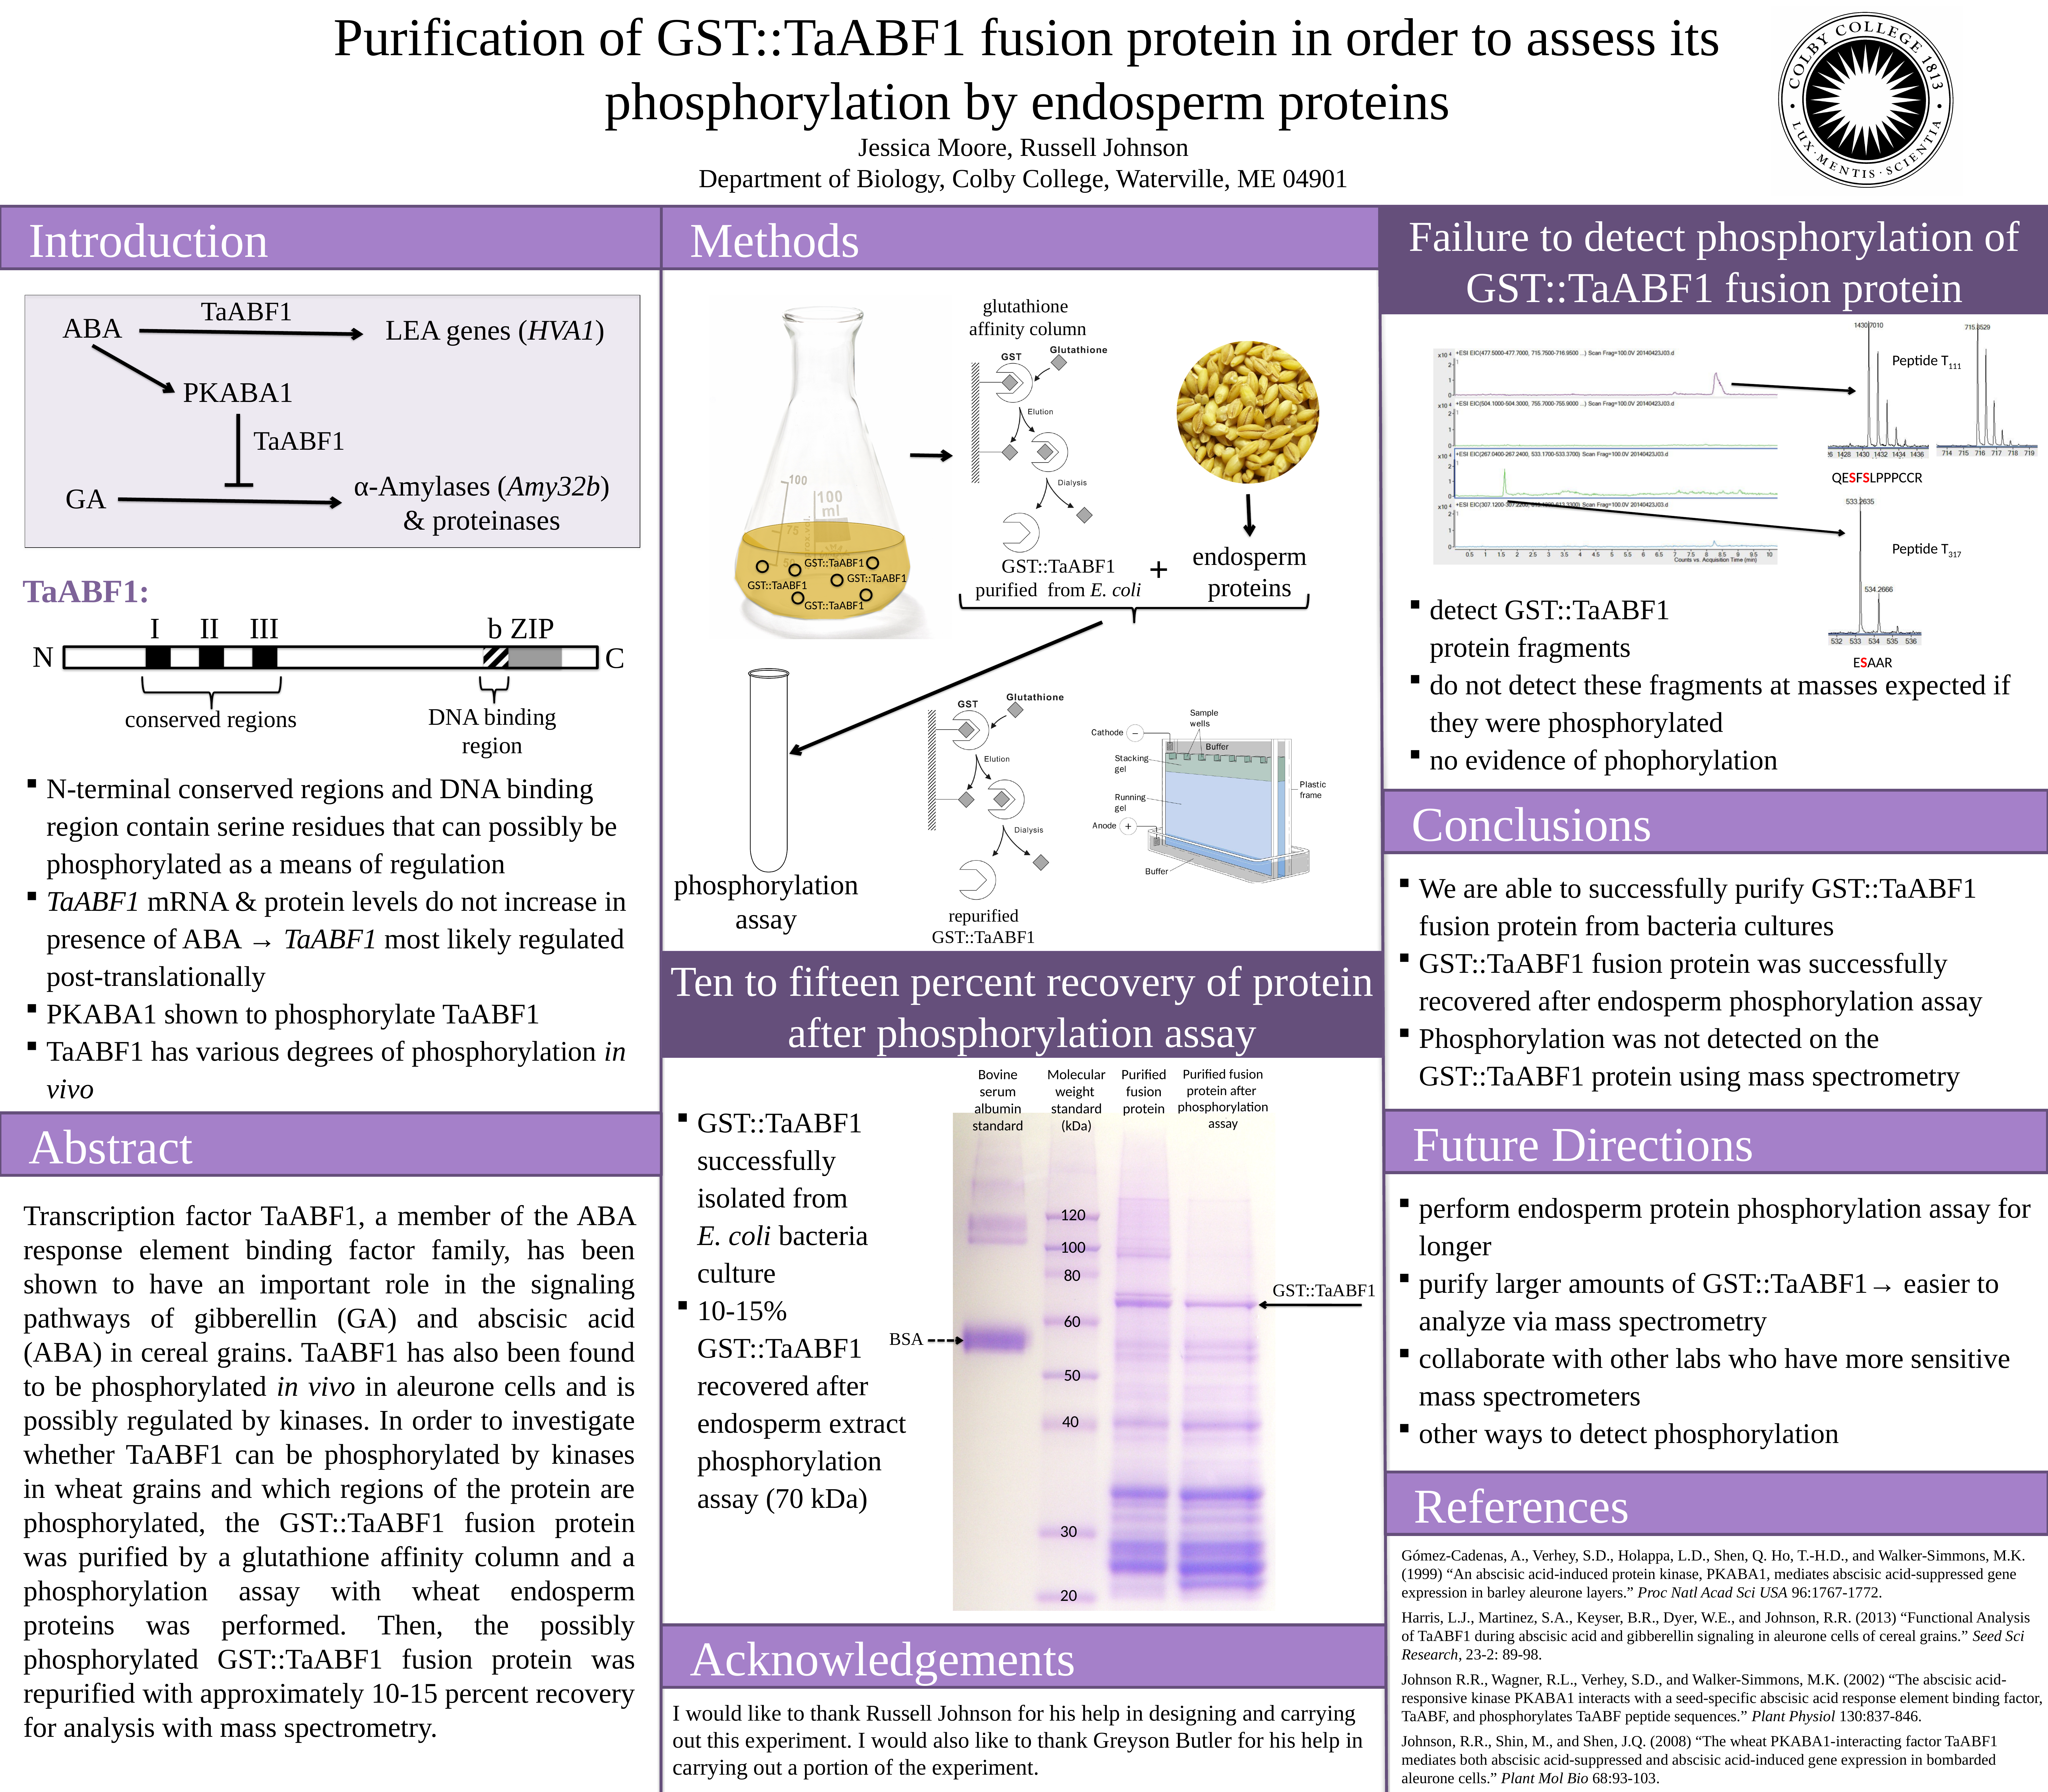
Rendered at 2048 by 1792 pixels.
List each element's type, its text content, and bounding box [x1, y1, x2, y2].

text_box Peptide T111 [1931, 348, 1935, 373]
picture [1936, 316, 2038, 457]
text_box + [1144, 544, 1173, 591]
text_box Jessica Moore, Russell Johnson [46, 128, 1769, 159]
text_box QESFSLPPPCCR [1828, 466, 1966, 488]
picture [748, 668, 790, 872]
text_box Conclusions [1383, 790, 2048, 853]
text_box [1507, 501, 1845, 534]
text_box Transcription factor TaABF1, a member of the ABA response element binding factor family, has been shown to have an important role in the signaling pathways of gibberellin (GA) and abscisic acid (ABA) in cereal grains. TaABF1 has also been found to be phosphorylated in vivo in aleurone cells and is possibly regulated by kinases. In order to investigate whether TaABF1 can be phosphorylated by kinases in wheat grains and which regions of the protein are phosphorylated, the GST::TaABF1 fusion protein was purified by a glutathione affinity column and a phosphorylation assay with wheat endosperm proteins was performed. Then, the possibly phosphorylated GST::TaABF1 fusion protein was repurified with approximately 10-15 percent recovery for analysis with mass spectrometry. [19, 1194, 640, 1779]
picture [1827, 309, 1929, 459]
text_box GST::TaABF1 [1277, 1276, 1383, 1302]
text_box N [28, 635, 68, 675]
picture [906, 754, 1074, 929]
text_box [479, 676, 509, 699]
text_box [110, 328, 157, 411]
text_box Molecular weight standard (kDa) [1035, 1063, 1118, 1112]
text_box Ten to fifteen percent recovery of protein after phosphorylation assay [661, 1036, 1383, 1058]
text_box [959, 594, 1309, 623]
text_box Purified fusion protein [1118, 1063, 1166, 1112]
text_box perform endosperm protein phosphorylation assay for longer purify larger amounts of GST::TaABF1→ easier to analyze via mass spectrometry collaborate with other labs who have more sensitive mass spectrometers other ways to detect phosphorylation [1393, 1184, 2048, 1451]
text_box Jessica Moore, Russell Johnson [1964, 128, 2002, 159]
text_box Acknowledgements [661, 1625, 1386, 1688]
text_box Gómez-Cadenas, A., Verhey, S.D., Holappa, L.D., Shen, Q. Ho, T.-H.D., and Walker-Simmons, M.K. (1999) “An abscisic acid-induced protein kinase, PKABA1, mediates abscisic acid-suppressed gene expression in barley aleurone layers.” Proc Natl Acad Sci USA 96:1767-1772. Harris, L.J., Martinez, S.A., Keyser, B.R., Dyer, W.E., and Johnson, R.R. (2013) “Functional Analysis of TaABF1 during abscisic acid and gibberellin signaling in aleurone cells of cereal grains.” Seed Sci Research, 23-2: 89-98. Johnson R.R., Wagner, R.L., Verhey, S.D., and Walker-Simmons, M.K. (2002) “The abscisic acid-responsive kinase PKABA1 interacts with a seed-specific abscisic acid response element binding factor, TaABF, and phosphorylates TaABF peptide sequences.” Plant Physiol 130:837-846. Johnson, R.R., Shin, M., and Shen, J.Q. (2008) “The wheat PKABA1-interacting factor TaABF1 mediates both abscisic acid-suppressed and abscisic acid-induced gene expression in bombarded aleurone cells.” Plant Mol Bio 68:93-103. [1397, 1543, 2048, 1789]
text_box Failure to detect phosphorylation of GST::TaABF1 fusion protein [1380, 206, 2048, 313]
text_box [25, 295, 640, 548]
text_box GST::TaABF1 purified from E. coli [971, 551, 1146, 593]
text_box GA [61, 478, 112, 516]
text_box glutathione affinity column [965, 291, 1091, 341]
text_box Methods [661, 206, 1380, 269]
text_box b ZIP [483, 606, 587, 647]
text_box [910, 455, 953, 456]
text_box TaABF1 [249, 421, 350, 457]
text_box DNA binding region [419, 699, 565, 760]
text_box Department of Biology, Colby College, Waterville, ME 04901 [1964, 159, 2002, 195]
text_box BSA [874, 1325, 939, 1351]
picture [709, 295, 1118, 639]
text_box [158, 331, 364, 335]
text_box ABA [58, 307, 127, 346]
text_box III [245, 606, 284, 647]
text_box conserved regions [121, 701, 313, 734]
text_box TaABF1: [18, 567, 154, 611]
text_box repurified GST::TaABF1 [927, 931, 1040, 949]
text_box Ten to fifteen percent recovery of protein after phosphorylation assay [661, 1001, 1383, 1025]
text_box We are able to successfully purify GST::TaABF1 fusion protein from bacteria cultures GST::TaABF1 fusion protein was successfully recovered after endosperm phosphorylation assay Phosphorylation was not detected on the GST::TaABF1 protein using mass spectrometry [1393, 1036, 2048, 1093]
text_box Future Directions [1384, 1110, 2048, 1173]
text_box [68, 647, 598, 668]
text_box N-terminal conserved regions and DNA binding region contain serine residues that can possibly be phosphorylated as a means of regulation TaABF1 mRNA & protein levels do not increase in presence of ABA → TaABF1 most likely regulated post-translationally PKABA1 shown to phosphorylate TaABF1 TaABF1 has various degrees of phosphorylation in vivo [21, 764, 644, 1001]
picture [1827, 487, 1922, 646]
text_box GST::TaABF1 successfully isolated from E. coli bacteria culture 10-15% GST::TaABF1 recovered after endosperm extract phosphorylation assay (70 kDa) [672, 1099, 924, 1516]
picture [953, 1112, 1276, 1611]
text_box [141, 676, 282, 701]
text_box Abstract [0, 1113, 661, 1176]
picture [1177, 341, 1319, 484]
text_box I [146, 606, 185, 647]
text_box Introduction [0, 206, 661, 269]
picture [1433, 348, 1778, 565]
text_box C [601, 636, 640, 676]
picture [1091, 707, 1326, 883]
picture [1770, 6, 1963, 196]
text_box I would like to thank Russell Johnson for his help in designing and carrying out this experiment. I would also like to thank Greyson Butler for his help in carrying out a portion of the experiment. [668, 1696, 1383, 1781]
text_box endosperm proteins [1188, 537, 1312, 604]
text_box Department of Biology, Colby College, Waterville, ME 04901 [46, 159, 1769, 195]
text_box TaABF1 [197, 292, 297, 328]
text_box We are able to successfully purify GST::TaABF1 fusion protein from bacteria cultures GST::TaABF1 fusion protein was successfully recovered after endosperm phosphorylation assay Phosphorylation was not detected on the GST::TaABF1 protein using mass spectrometry [1393, 864, 2048, 1025]
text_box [118, 499, 342, 503]
text_box Ten to fifteen percent recovery of protein after phosphorylation assay [661, 951, 1383, 1001]
text_box Purified fusion protein after phosphorylation assay [1166, 1063, 1280, 1133]
text_box detect GST::TaABF1 protein fragments do not detect these fragments at masses expected if they were phosphorylated no evidence of phophorylation [1404, 585, 2048, 777]
text_box II [195, 606, 235, 647]
text_box References [1385, 1472, 2048, 1535]
text_box PKABA1 [179, 371, 298, 410]
text_box N-terminal conserved regions and DNA binding region contain serine residues that can possibly be phosphorylated as a means of regulation TaABF1 mRNA & protein levels do not increase in presence of ABA → TaABF1 most likely regulated post-translationally PKABA1 shown to phosphorylate TaABF1 TaABF1 has various degrees of phosphorylation in vivo [21, 1001, 644, 1106]
text_box α-Amylases (Amy32b) & proteinases [350, 465, 614, 538]
text_box phosphorylation assay [670, 864, 863, 937]
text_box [1227, 514, 1271, 517]
text_box Bovine serum albumin standard [963, 1063, 1032, 1112]
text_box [617, 1026, 2048, 1033]
text_box Peptide T317 [1923, 537, 1970, 561]
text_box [789, 622, 1103, 754]
text_box LEA genes (HVA1) [381, 309, 609, 348]
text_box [1731, 384, 1856, 391]
text_box Purification of GST::TaABF1 fusion protein in order to assess its phosphorylation by endosperm proteins [305, 0, 1749, 128]
